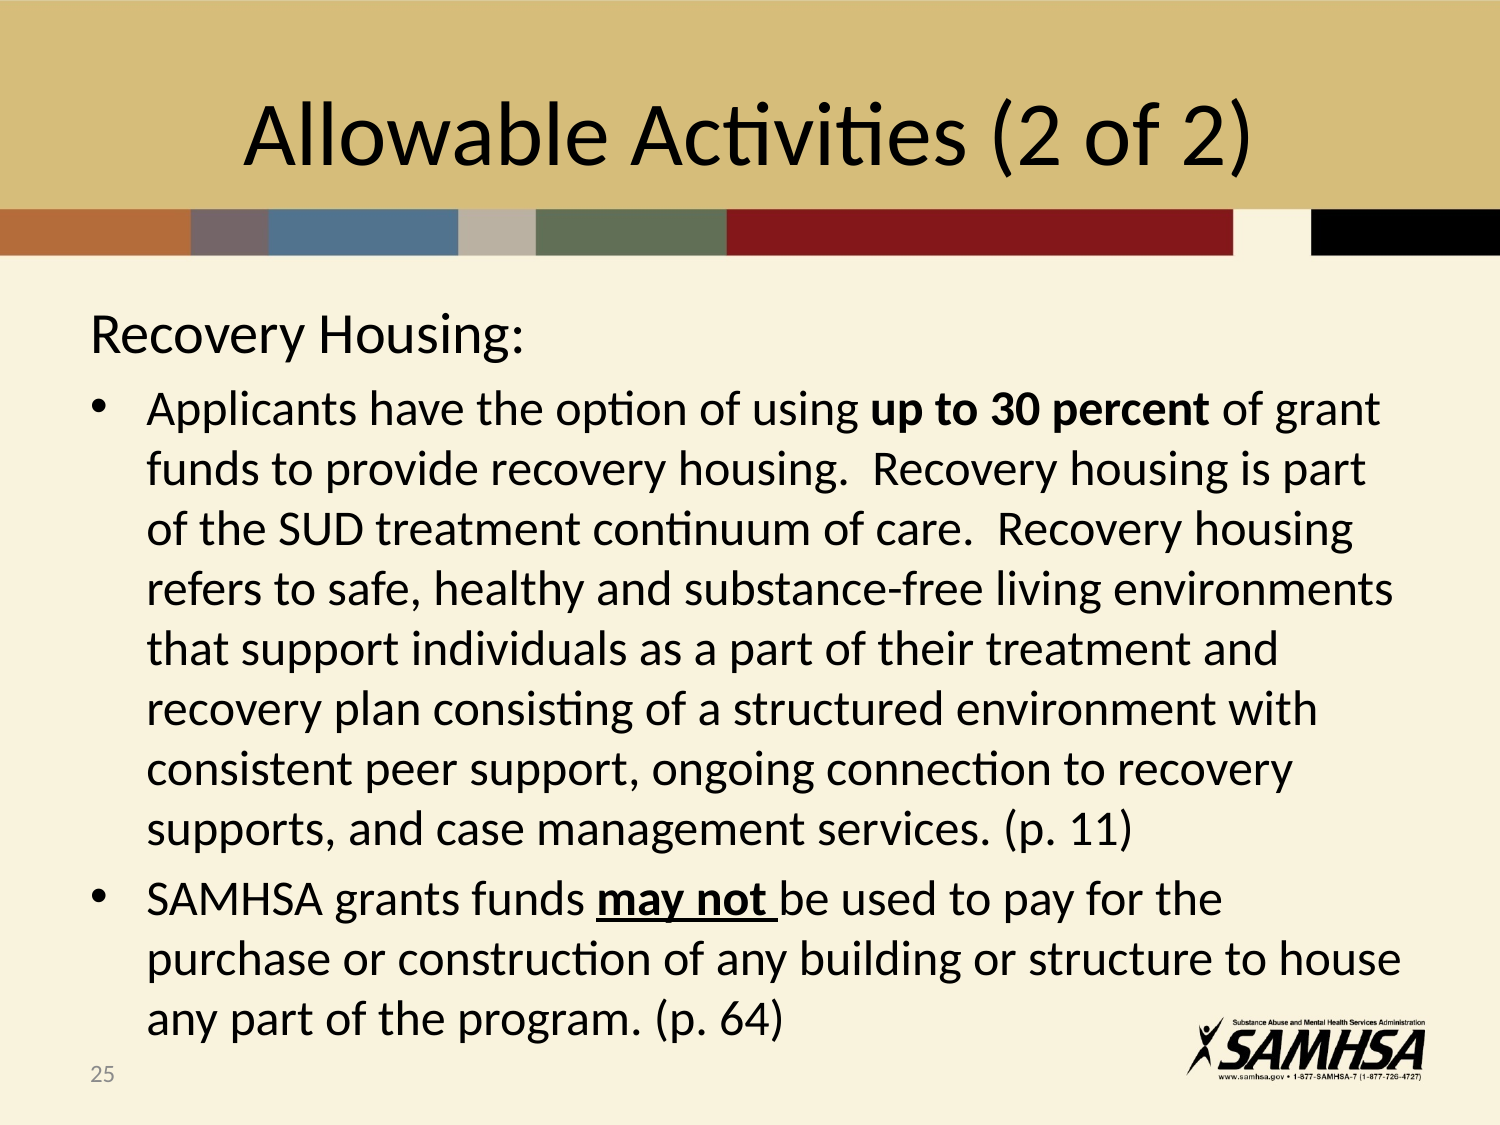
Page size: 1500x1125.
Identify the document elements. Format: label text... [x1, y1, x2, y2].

slide_number 25 [75, 1042, 425, 1103]
picture [0, 0, 1500, 1125]
title Allowable Activities (2 of 2) [74, 44, 1426, 213]
list Recovery Housing: Applicants have the option of using up to 30 percent of grant funds to provide recovery housing. Recovery housing is part of the SUD treatment continuum of care. Recovery housing refers to safe, healthy and substance-free living environments that support individuals as a part of their treatment and recovery plan consisting of a structured environment with consistent peer support, ongoing connection to recovery supports, and case management services. (p. 11) SAMHSA grants funds may not be used to pay for the purchase or construction of any building or structure to house any part of the program. (p. 64) [74, 287, 1426, 993]
